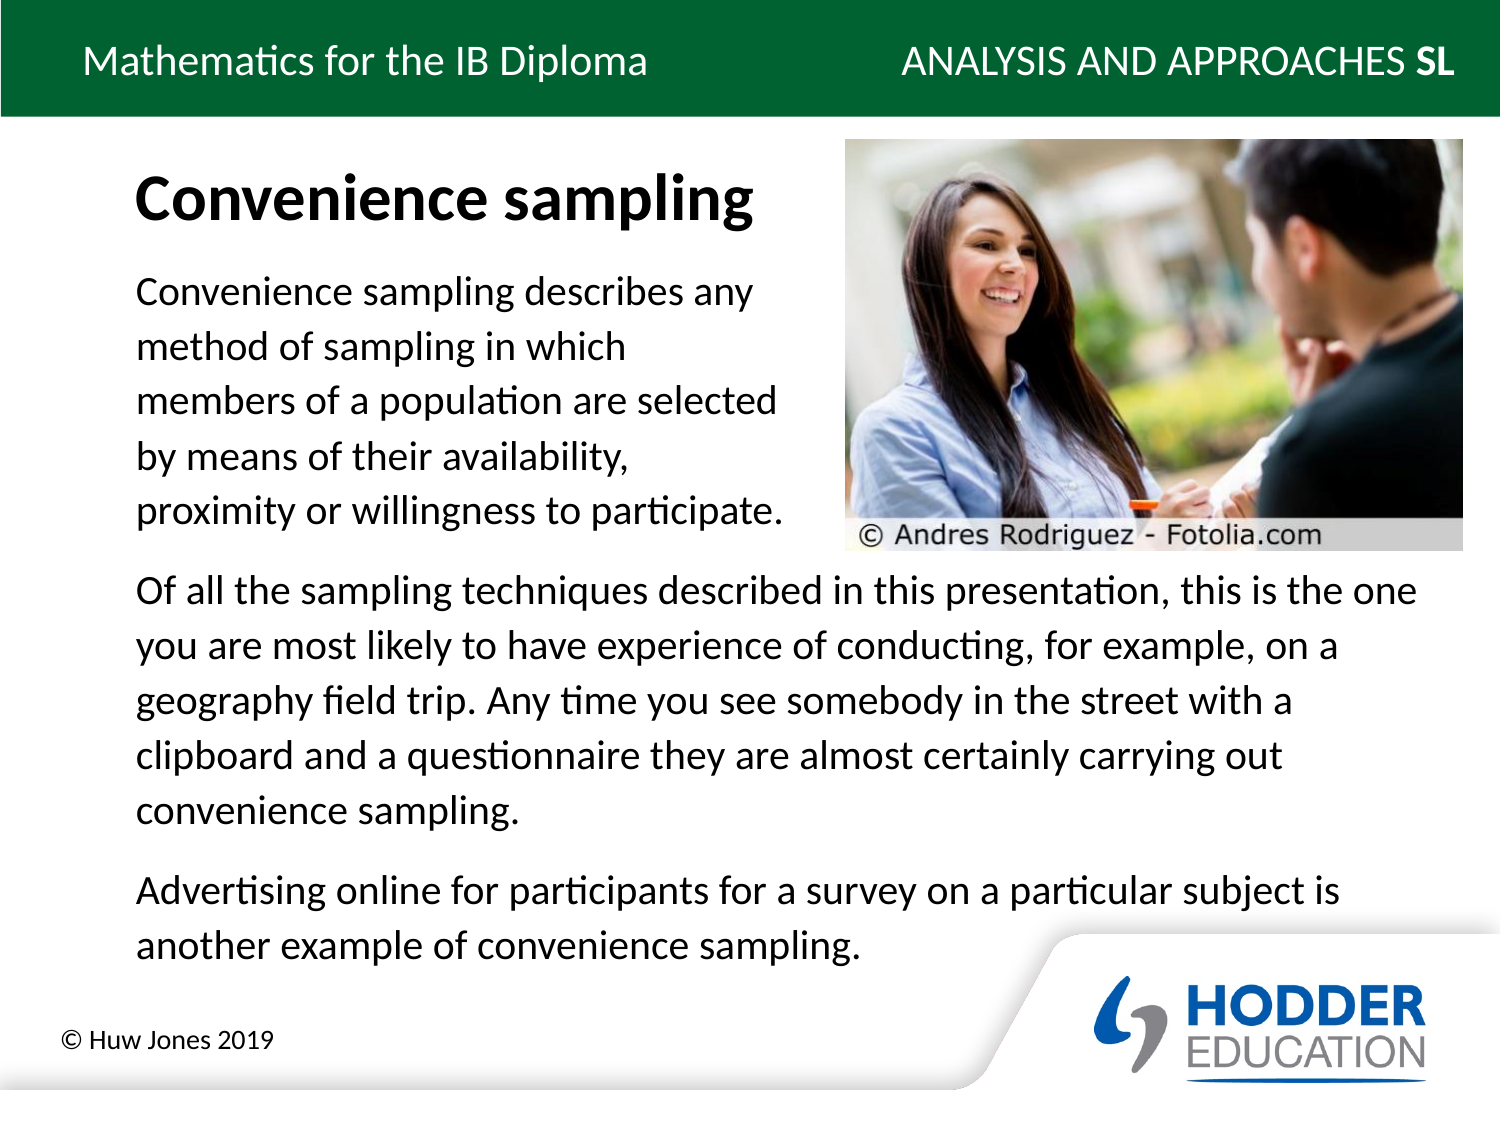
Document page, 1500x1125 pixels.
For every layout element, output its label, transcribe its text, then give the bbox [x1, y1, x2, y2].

text_box Convenience sampling [135, 153, 845, 234]
text_box Mathematics for the IB Diploma ANALYSIS AND APPROACHES SL [0, 0, 1500, 118]
picture [845, 139, 1463, 551]
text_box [0, 898, 1500, 1125]
text_box Convenience sampling describes any method of sampling in which members of a population are selected by means of their availability, proximity or willingness to participate. Of all the sampling techniques described in this presentation, this is the one you are most likely to have experience of conducting, for example, on a geography field trip. Any time you see somebody in the street with a clipboard and a questionnaire they are almost certainly carrying out convenience sampling. Advertising online for participants for a survey on a particular subject is another example of convenience sampling. [135, 258, 1426, 898]
